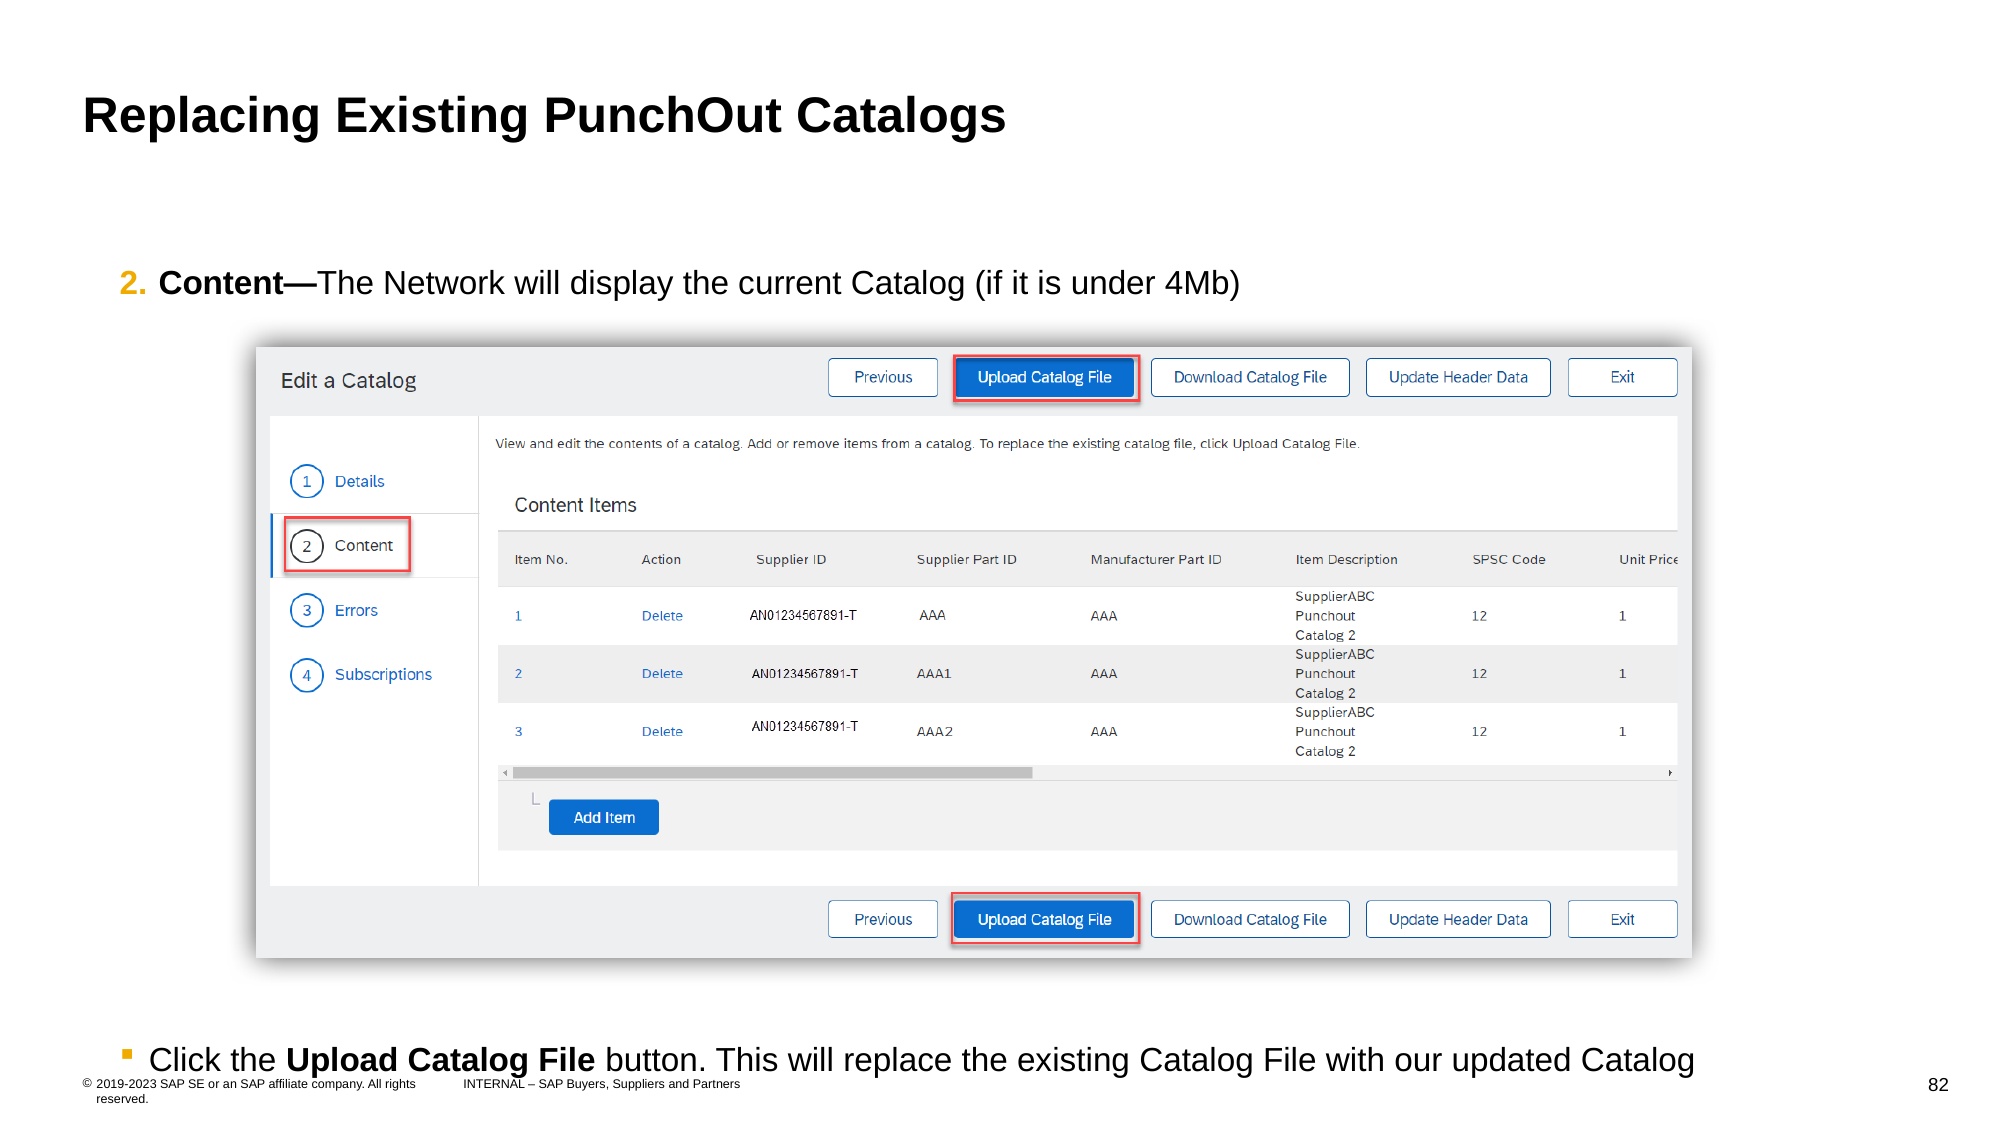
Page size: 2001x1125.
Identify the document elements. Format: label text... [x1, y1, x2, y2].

list Content—The Network will display the current Catalog (if it is under 4Mb) Click the Upload Catalog File button. This will replace the existing Catalog File with our updated Catalog [82, 265, 1918, 1040]
title Replacing Existing PunchOut Catalogs [82, 82, 1918, 144]
picture [256, 346, 1692, 959]
